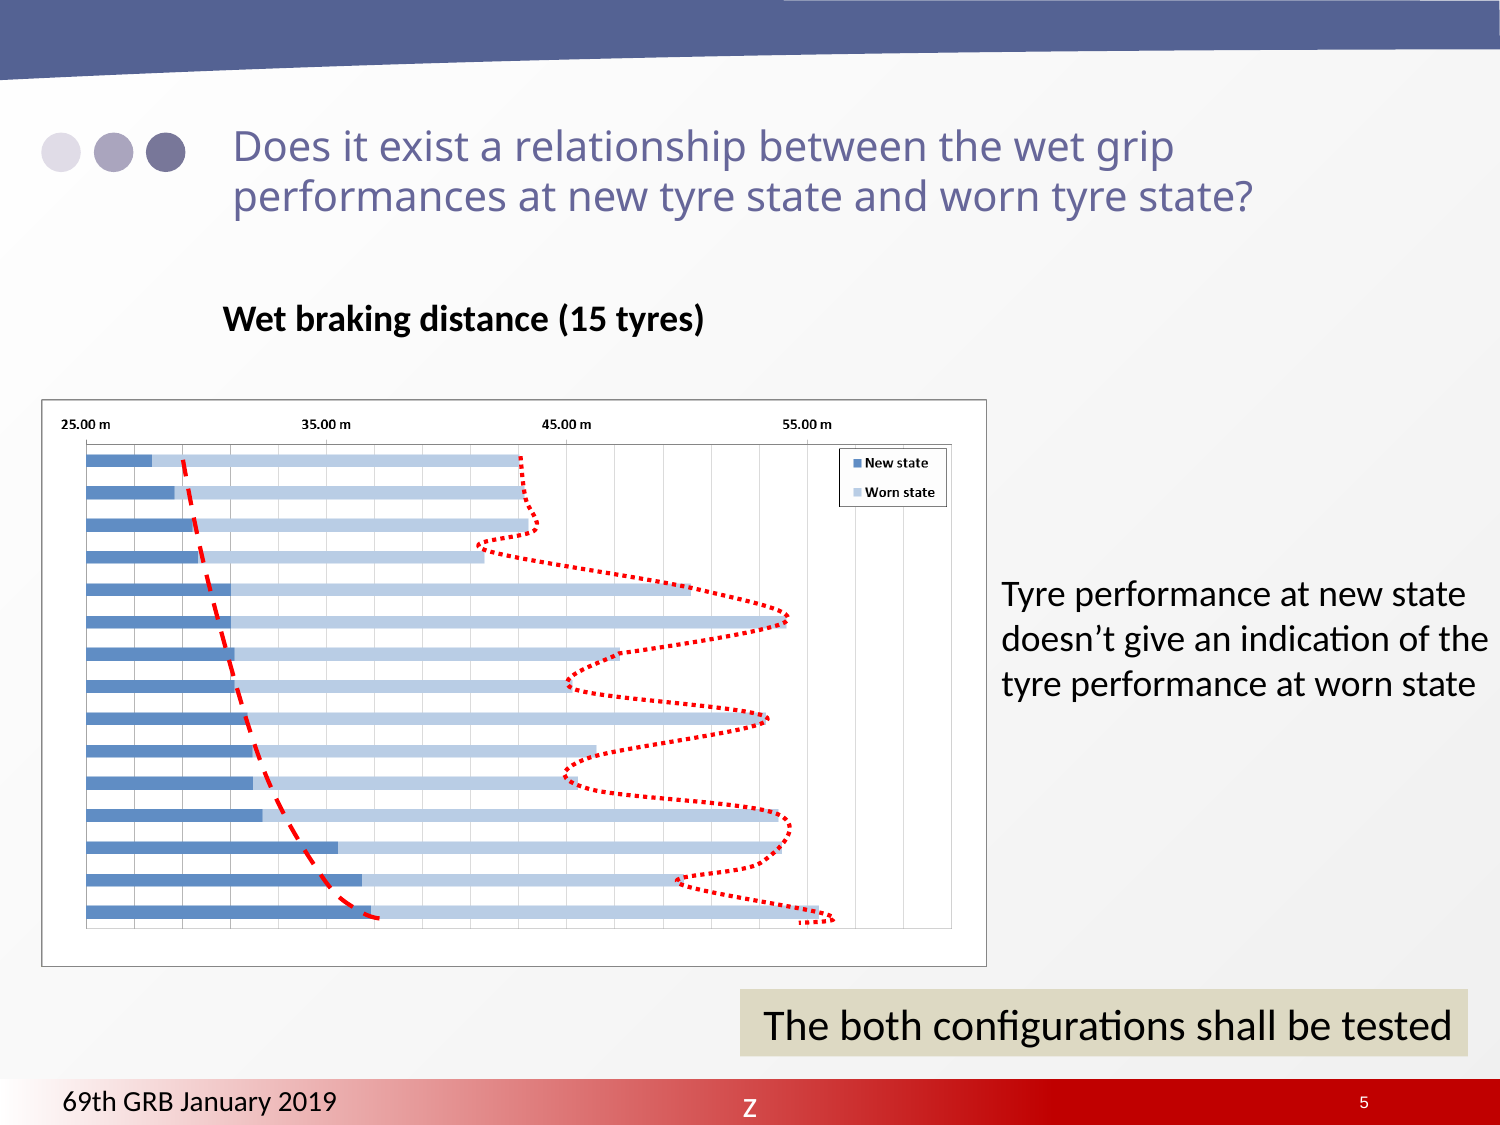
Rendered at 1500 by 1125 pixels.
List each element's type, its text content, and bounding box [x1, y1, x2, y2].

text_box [41, 286, 1469, 1058]
text_box 69th GRB January 2019 [47, 1074, 359, 1125]
title Does it exist a relationship between the wet grip performances at new tyre state and worn tyre state? [217, 93, 1468, 247]
